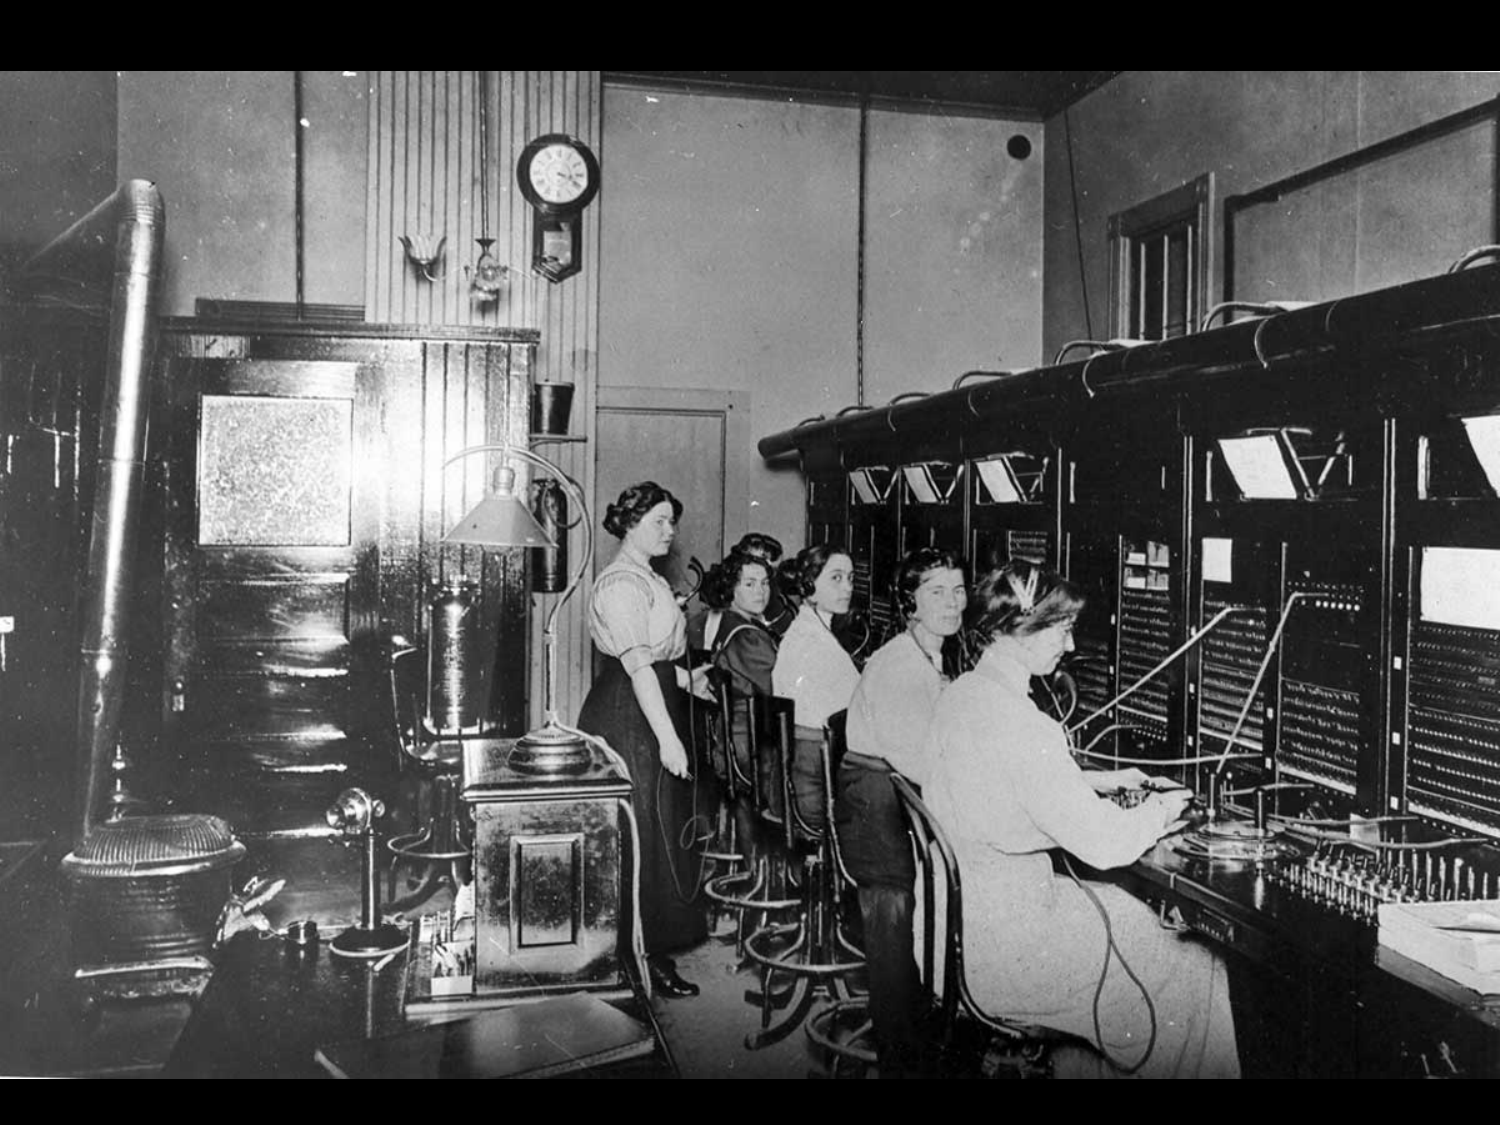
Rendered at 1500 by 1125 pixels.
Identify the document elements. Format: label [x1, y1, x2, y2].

picture [0, 70, 1500, 1079]
